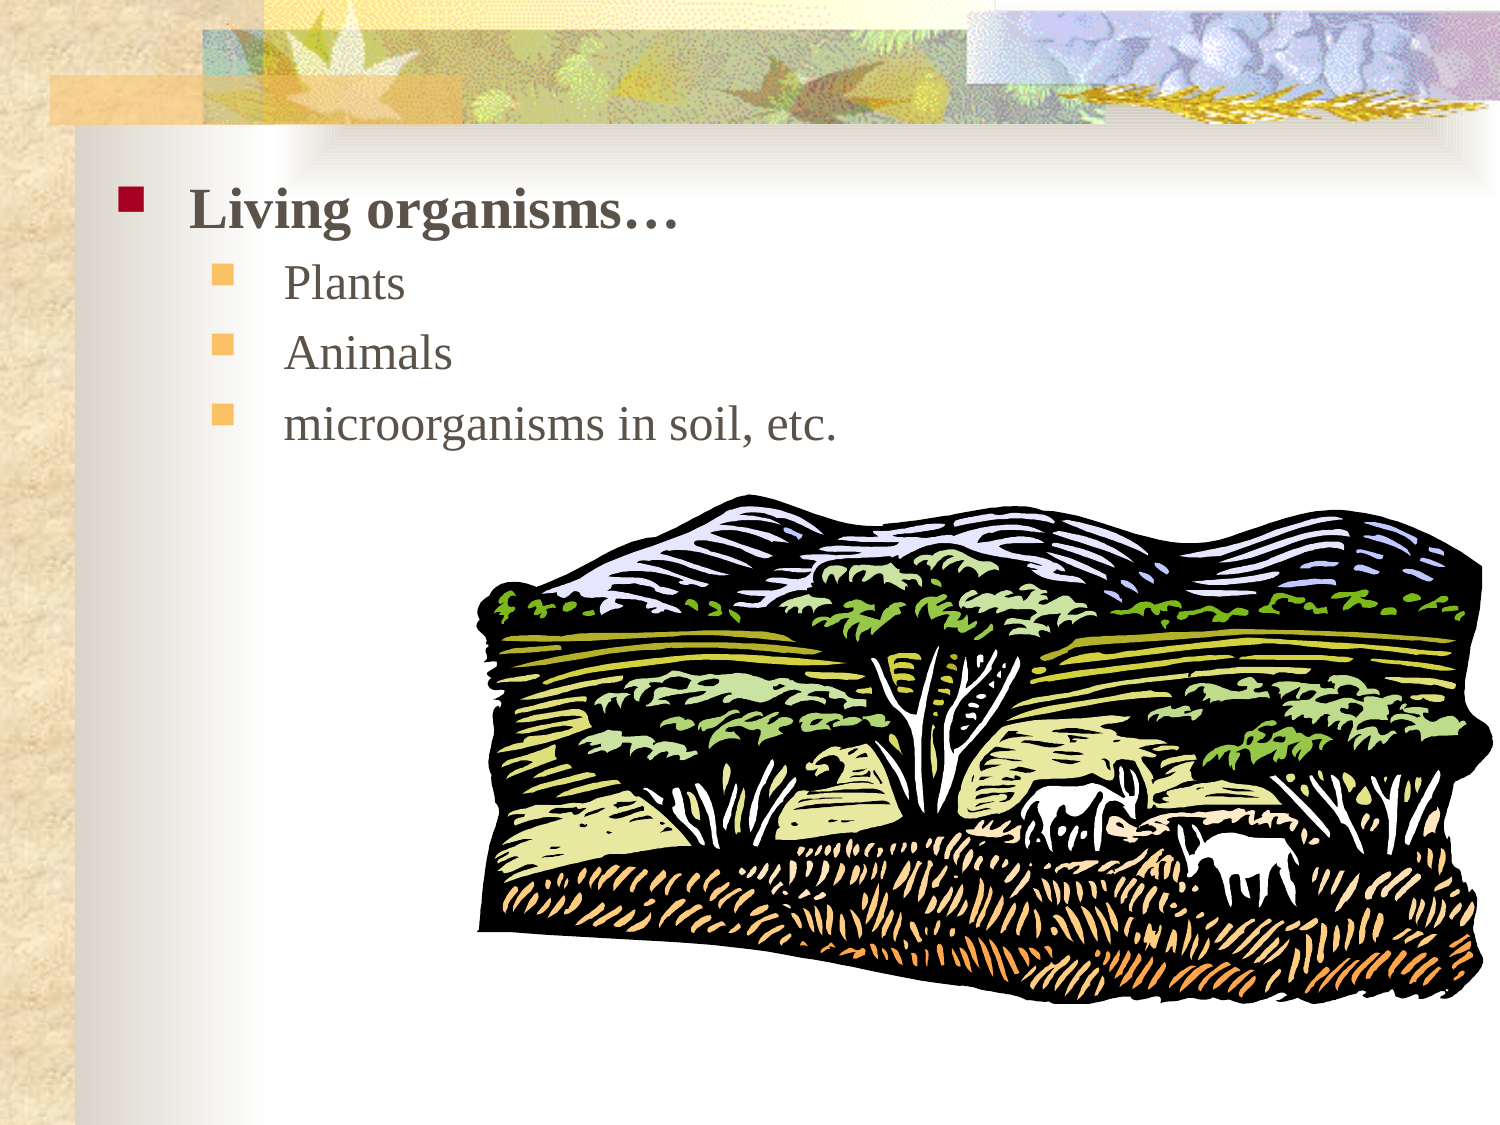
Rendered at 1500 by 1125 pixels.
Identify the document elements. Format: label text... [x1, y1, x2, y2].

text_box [474, 487, 1500, 1011]
list Living organisms… Plants Animals microorganisms in soil, etc. [99, 162, 1350, 888]
picture [0, 0, 1500, 1125]
